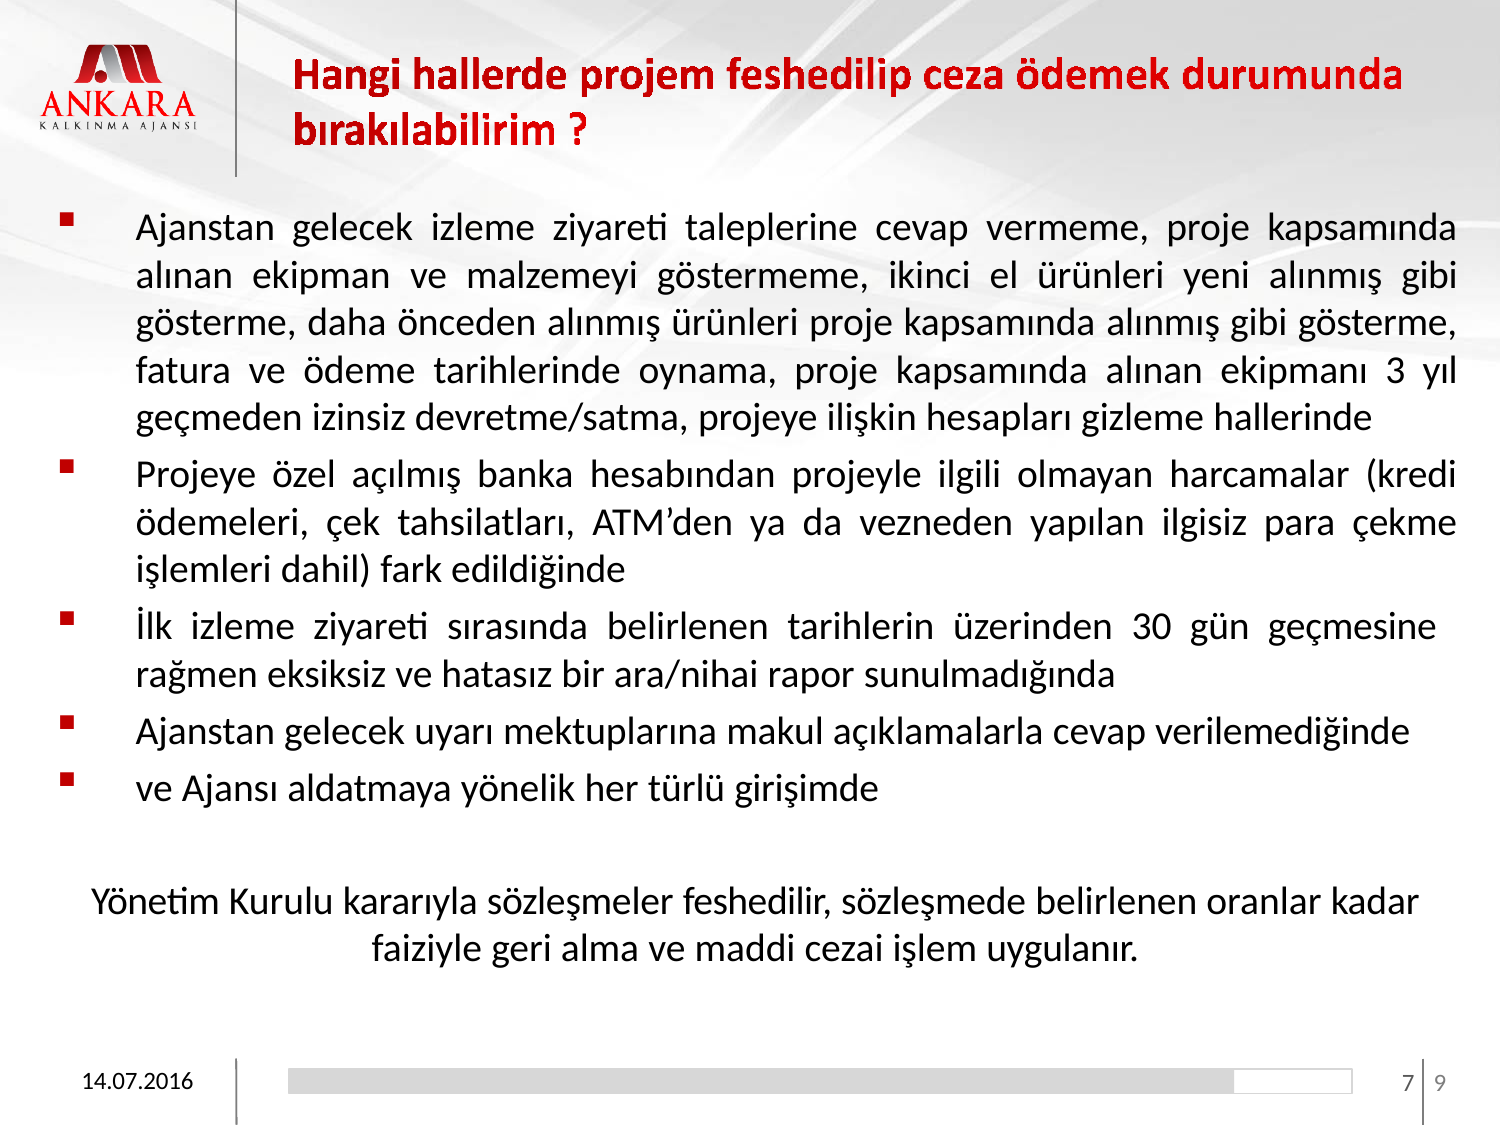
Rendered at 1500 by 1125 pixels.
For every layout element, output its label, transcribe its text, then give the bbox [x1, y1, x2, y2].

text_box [288, 1067, 1354, 1095]
slide_number 7 9 [1395, 1070, 1449, 1125]
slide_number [79, 1069, 199, 1125]
picture [0, 0, 1500, 456]
text_box Ajanstan gelecek izleme ziyareti taleplerine cevap vermeme, proje kapsamında alınan ekipman ve malzemeyi göstermeme, ikinci el ürünleri yeni alınmış gibi gösterme, daha önceden alınmış ürünleri proje kapsamında alınmış gibi gösterme, fatura ve ödeme tarihlerinde oynama, proje kapsamında alınan ekipmanı 3 yıl geçmeden izinsiz devretme/satma, projeye ilişkin hesapları gizleme hallerinde Projeye özel açılmış banka hesabından projeyle ilgili olmayan harcamalar (kredi ödemeleri, çek tahsilatları, ATM’den ya da vezneden yapılan ilgisiz para çekme işlemleri dahil) fark edildiğinde İlk izleme ziyareti sırasında belirlenen tarihlerin üzerinden 30 gün geçmesine rağmen eksiksiz ve hatasız bir ara/nihai rapor sunulmadığında Ajanstan gelecek uyarı mektuplarına makul açıklamalarla cevap verilemediğinde ve Ajansı aldatmaya yönelik her türlü girişimde Yönetim Kurulu kararıyla sözleşmeler feshedilir, sözleşmede belirlenen oranlar kadar faiziyle geri alma ve maddi cezai işlem uygulanır. [54, 199, 1458, 970]
